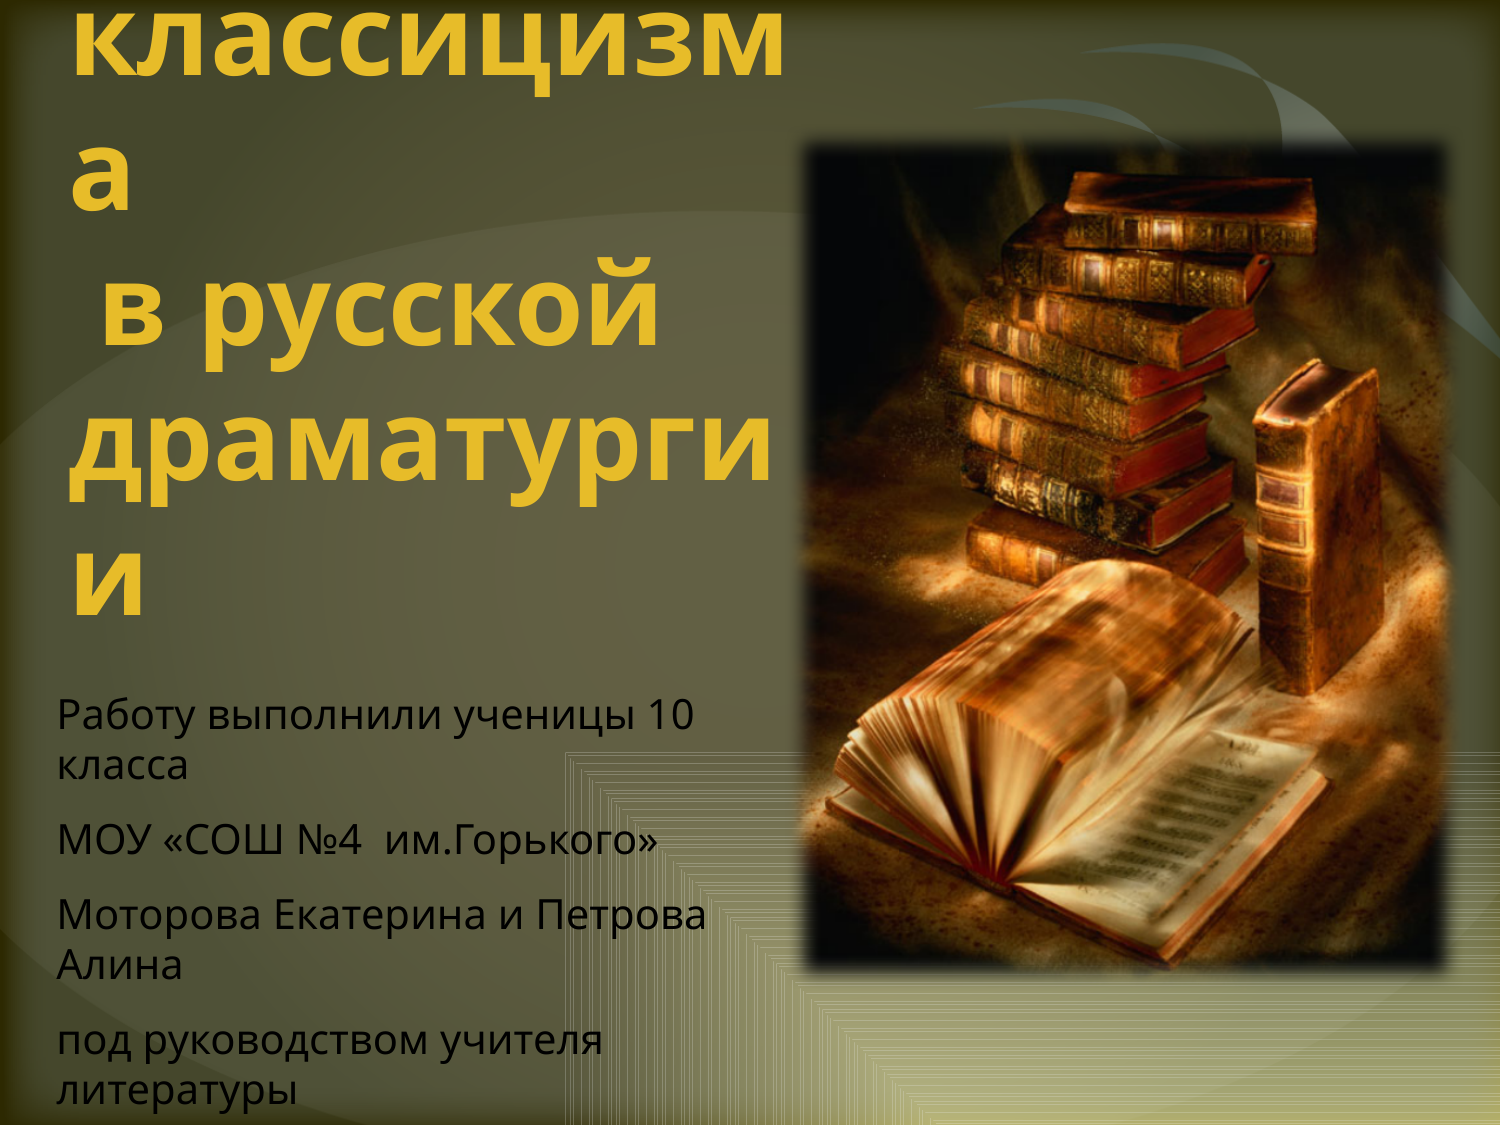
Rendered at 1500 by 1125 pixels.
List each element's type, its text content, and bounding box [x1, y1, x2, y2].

picture [0, 0, 1500, 1125]
subtitle Работу выполнили ученицы 10 класса МОУ «СОШ №4 им.Горького» Моторова Екатерина и Петрова Алина под руководством учителя литературы Шпоровой В.А.. [41, 680, 804, 1047]
title Признаки классицизма в русской драматургии [53, 99, 821, 646]
